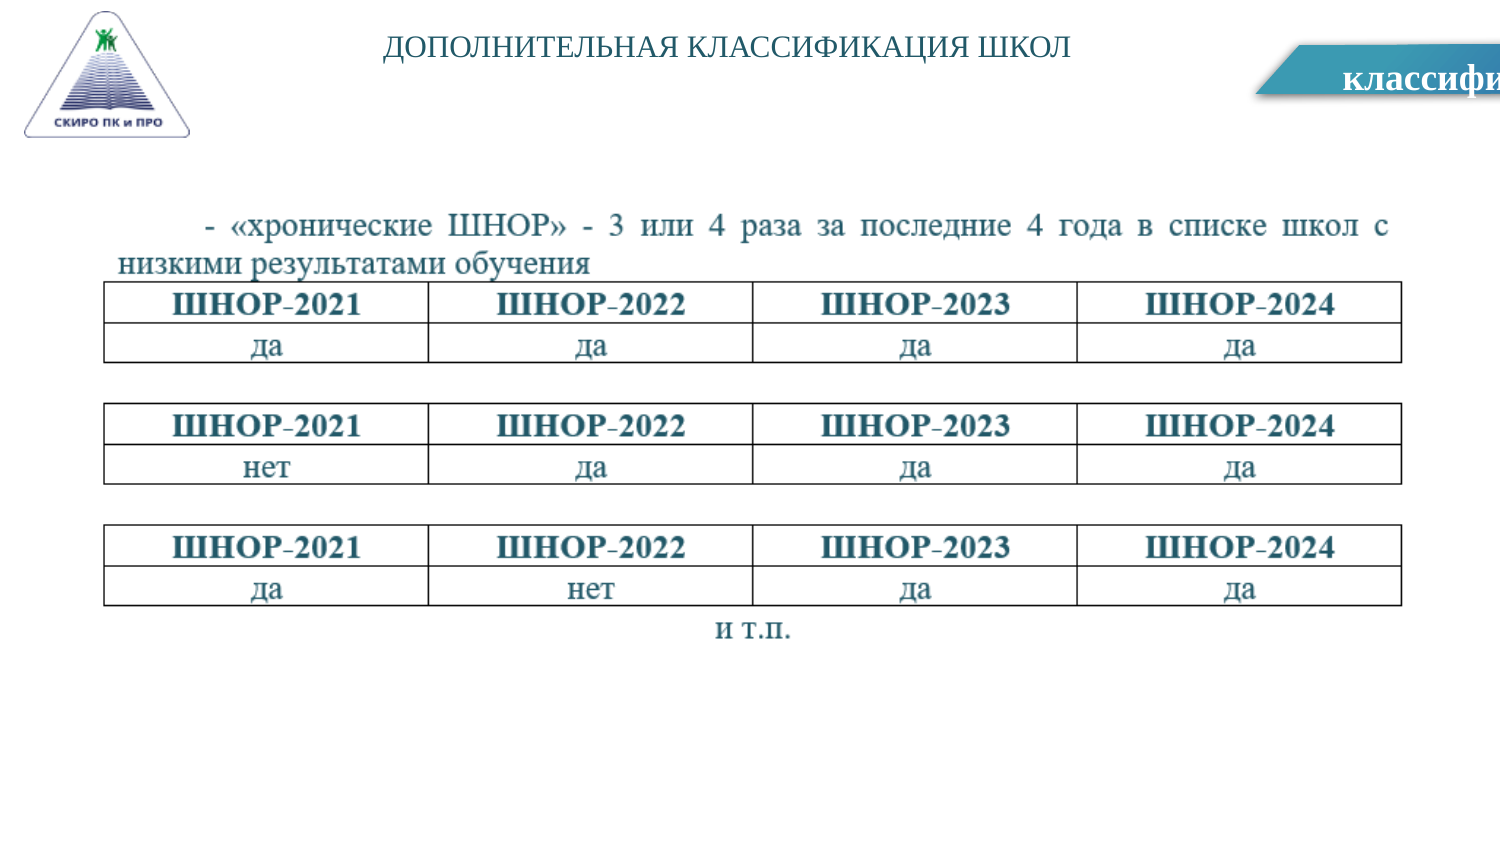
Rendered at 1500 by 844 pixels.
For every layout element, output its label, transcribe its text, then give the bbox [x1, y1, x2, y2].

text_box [1313, 0, 1500, 198]
picture [86, 195, 1417, 649]
picture [24, 11, 191, 138]
text_box ДОПОЛНИТЕЛЬНАЯ КЛАССИФИКАЦИЯ ШКОЛ [191, 18, 1313, 71]
